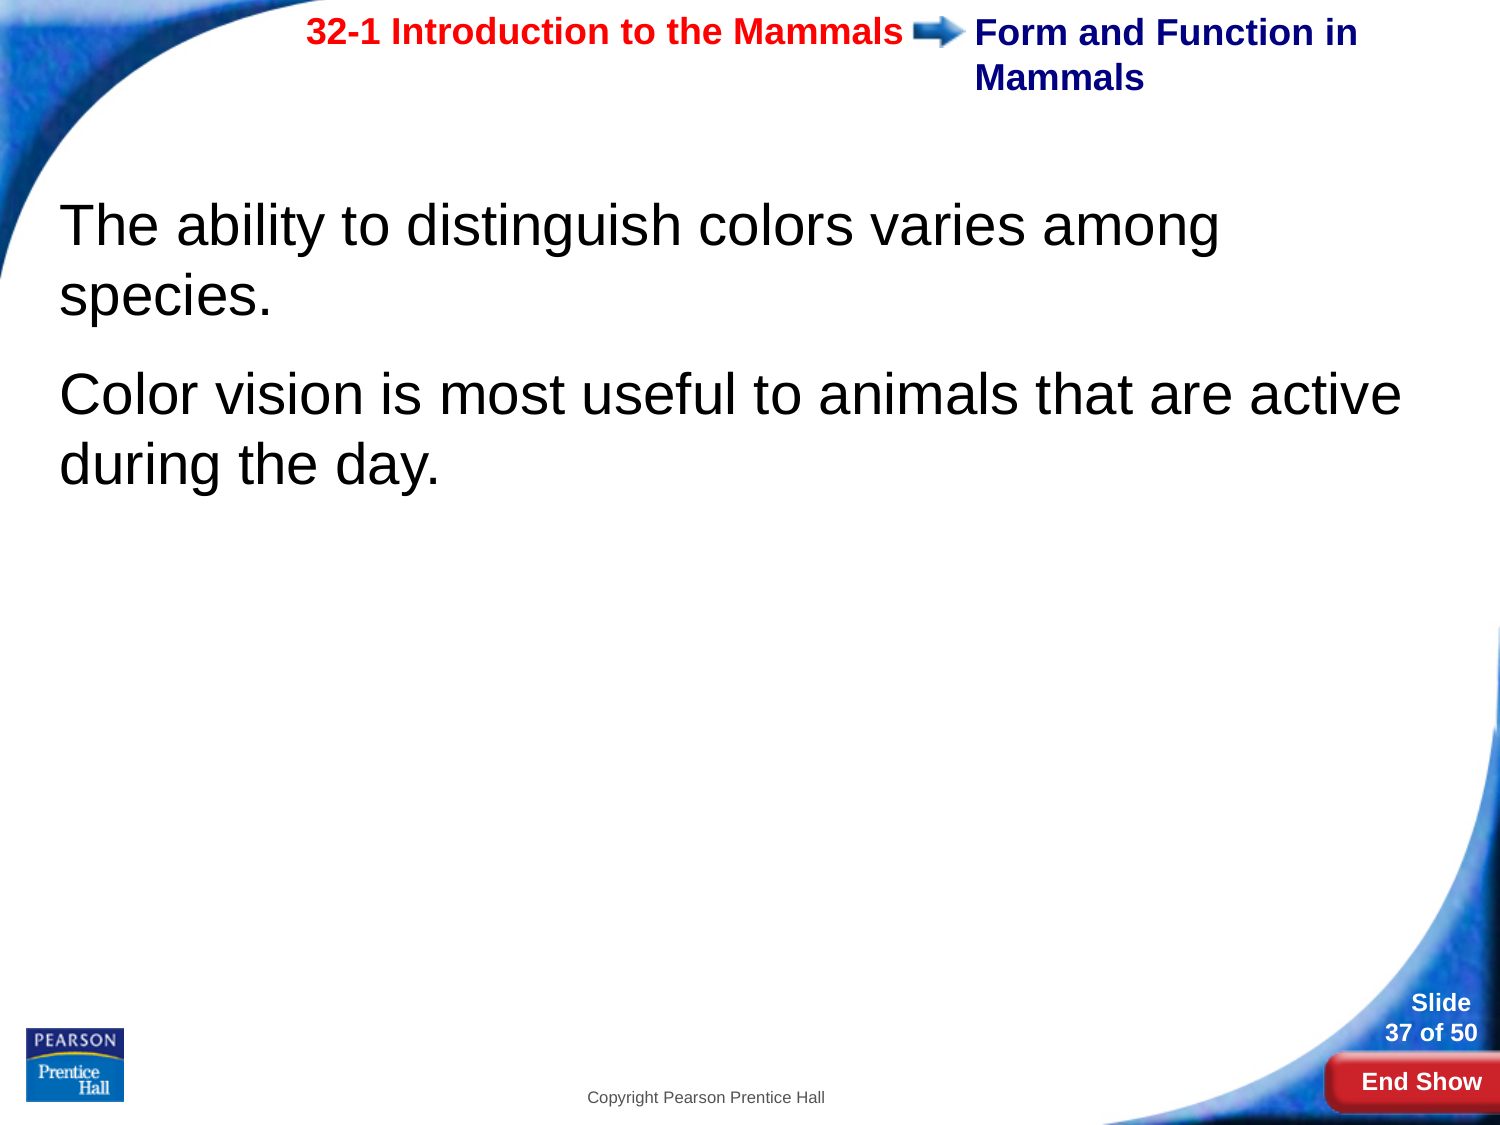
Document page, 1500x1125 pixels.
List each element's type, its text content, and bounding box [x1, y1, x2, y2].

list The ability to distinguish colors varies among species. Color vision is most useful to animals that are active during the day. [44, 179, 1463, 976]
picture [0, 0, 1500, 1125]
footer Copyright Pearson Prentice Hall [468, 1078, 945, 1105]
title Form and Function in Mammals [959, 0, 1500, 76]
